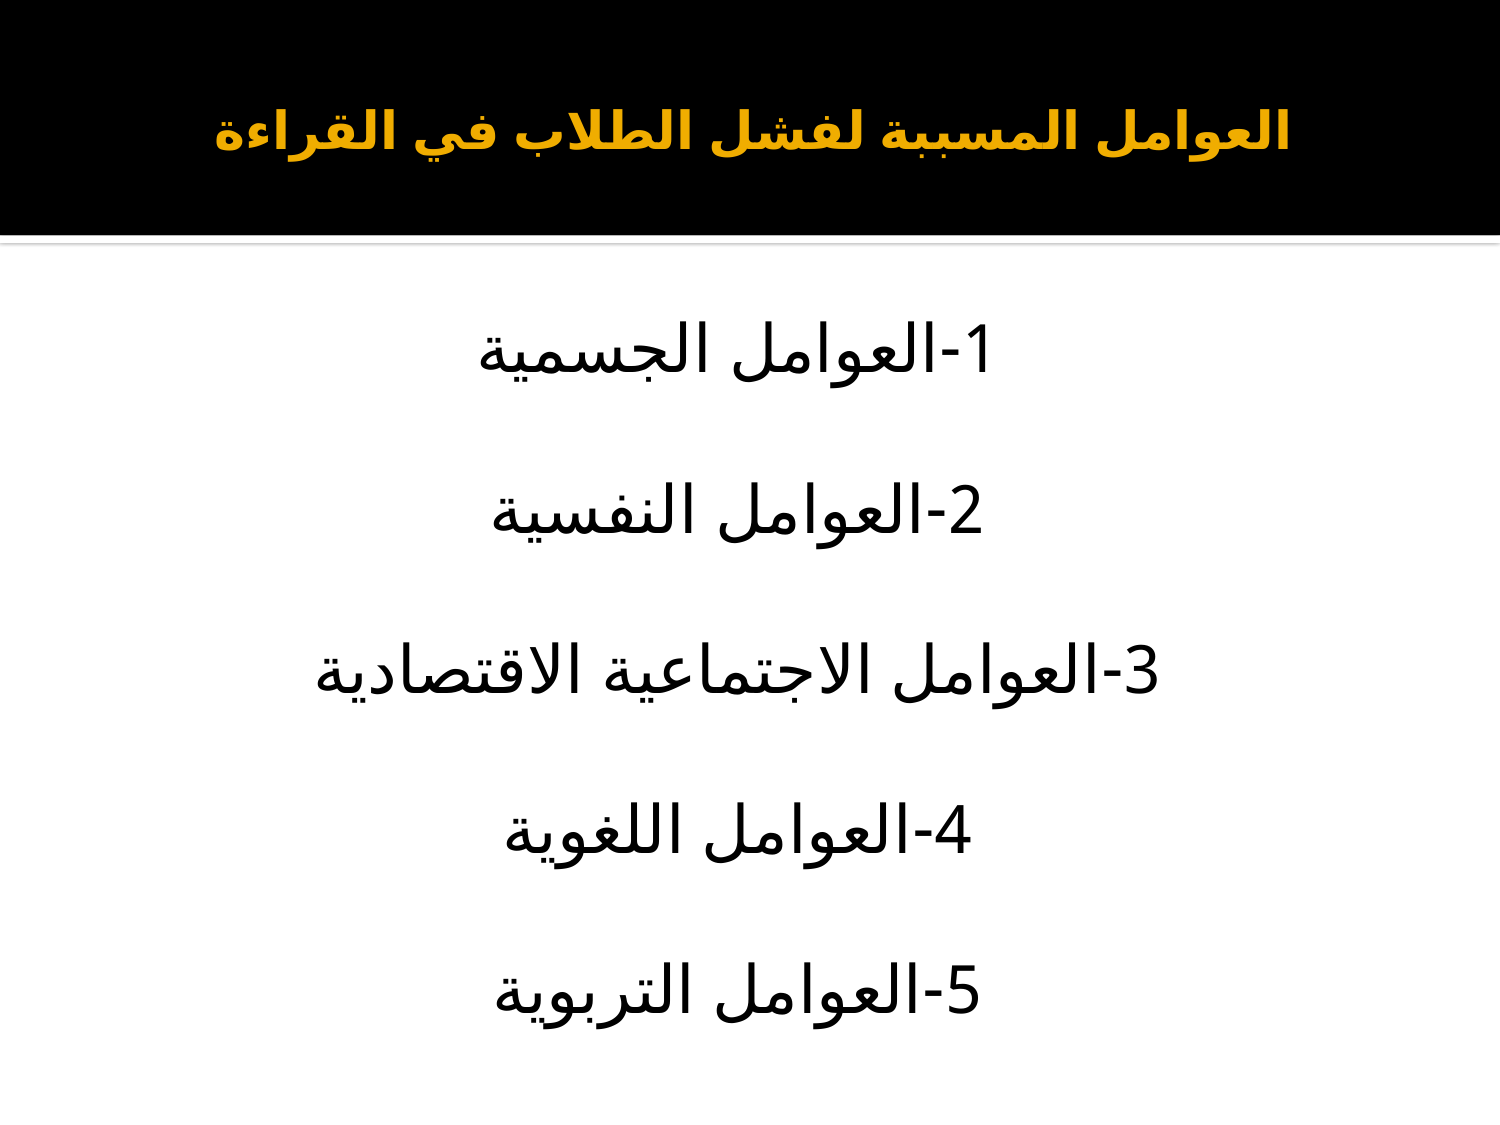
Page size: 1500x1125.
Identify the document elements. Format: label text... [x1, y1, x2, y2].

list 1-العوامل الجسمية 2-العوامل النفسية 3-العوامل الاجتماعية الاقتصادية 4-العوامل اللغوية 5-العوامل التربوية [75, 291, 1425, 1050]
title العوامل المسببة لفشل الطلاب في القراءة [75, 25, 1425, 231]
